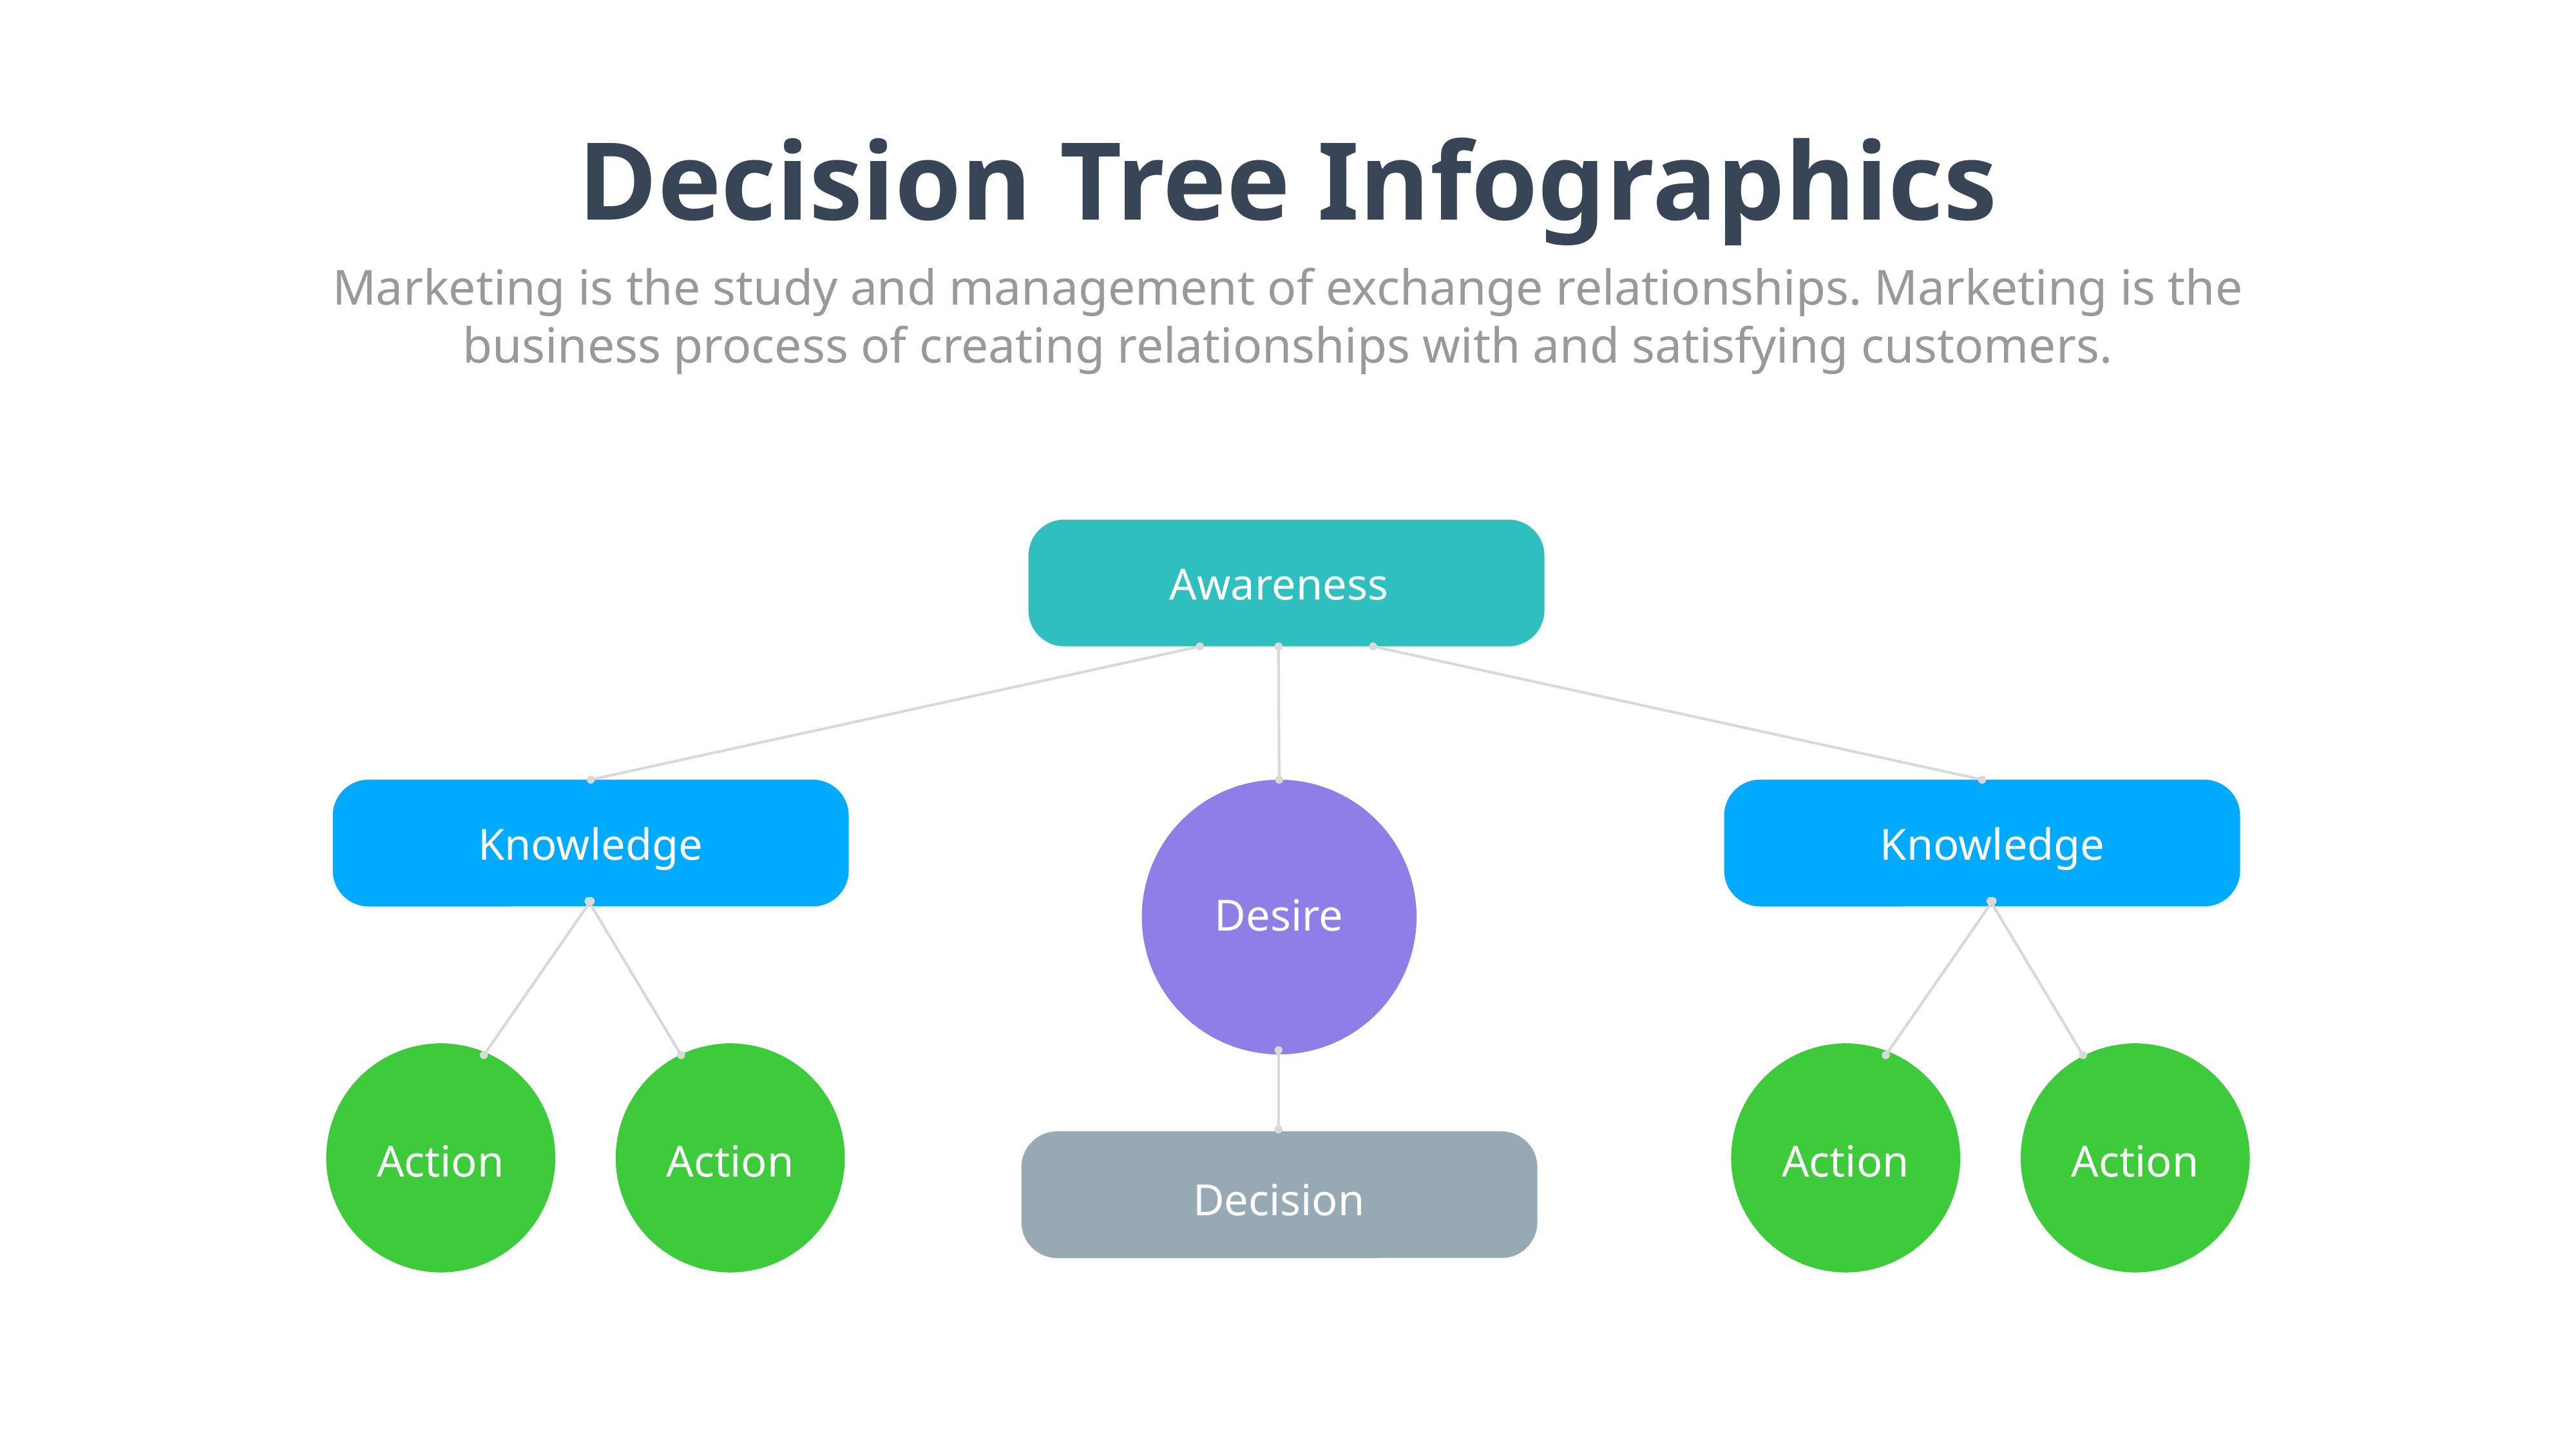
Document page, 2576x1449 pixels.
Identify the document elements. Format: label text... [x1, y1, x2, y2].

text_box Awareness [1115, 552, 1444, 614]
text_box Marketing is the study and management of exchange relationships. Marketing is the business process of creating relationships with and satisfying customers. [281, 251, 2295, 377]
text_box [2023, 1043, 2247, 1129]
text_box [1145, 779, 1413, 882]
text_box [1373, 646, 1983, 780]
text_box Action [593, 1129, 868, 1191]
text_box [2025, 1191, 2246, 1273]
text_box [620, 1191, 841, 1273]
text_box Decision [1115, 1167, 1444, 1229]
text_box [618, 1043, 842, 1129]
text_box Knowledge [426, 812, 755, 873]
text_box [332, 779, 850, 907]
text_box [591, 646, 1200, 780]
text_box Action [303, 1129, 578, 1191]
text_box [505, 879, 660, 1077]
text_box [1020, 1130, 1538, 1259]
text_box Action [1708, 1129, 1983, 1191]
text_box [1143, 944, 1415, 1056]
text_box [1723, 779, 2241, 907]
text_box [1735, 1191, 1956, 1273]
text_box Desire [1115, 882, 1444, 944]
text_box Decision Tree Infographics [568, 108, 2008, 247]
text_box [1734, 1043, 1958, 1129]
text_box [329, 1043, 553, 1129]
text_box Knowledge [1828, 812, 2157, 873]
text_box [330, 1191, 551, 1273]
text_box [1907, 879, 2062, 1077]
text_box Action [1998, 1129, 2273, 1191]
text_box [1027, 518, 1545, 647]
